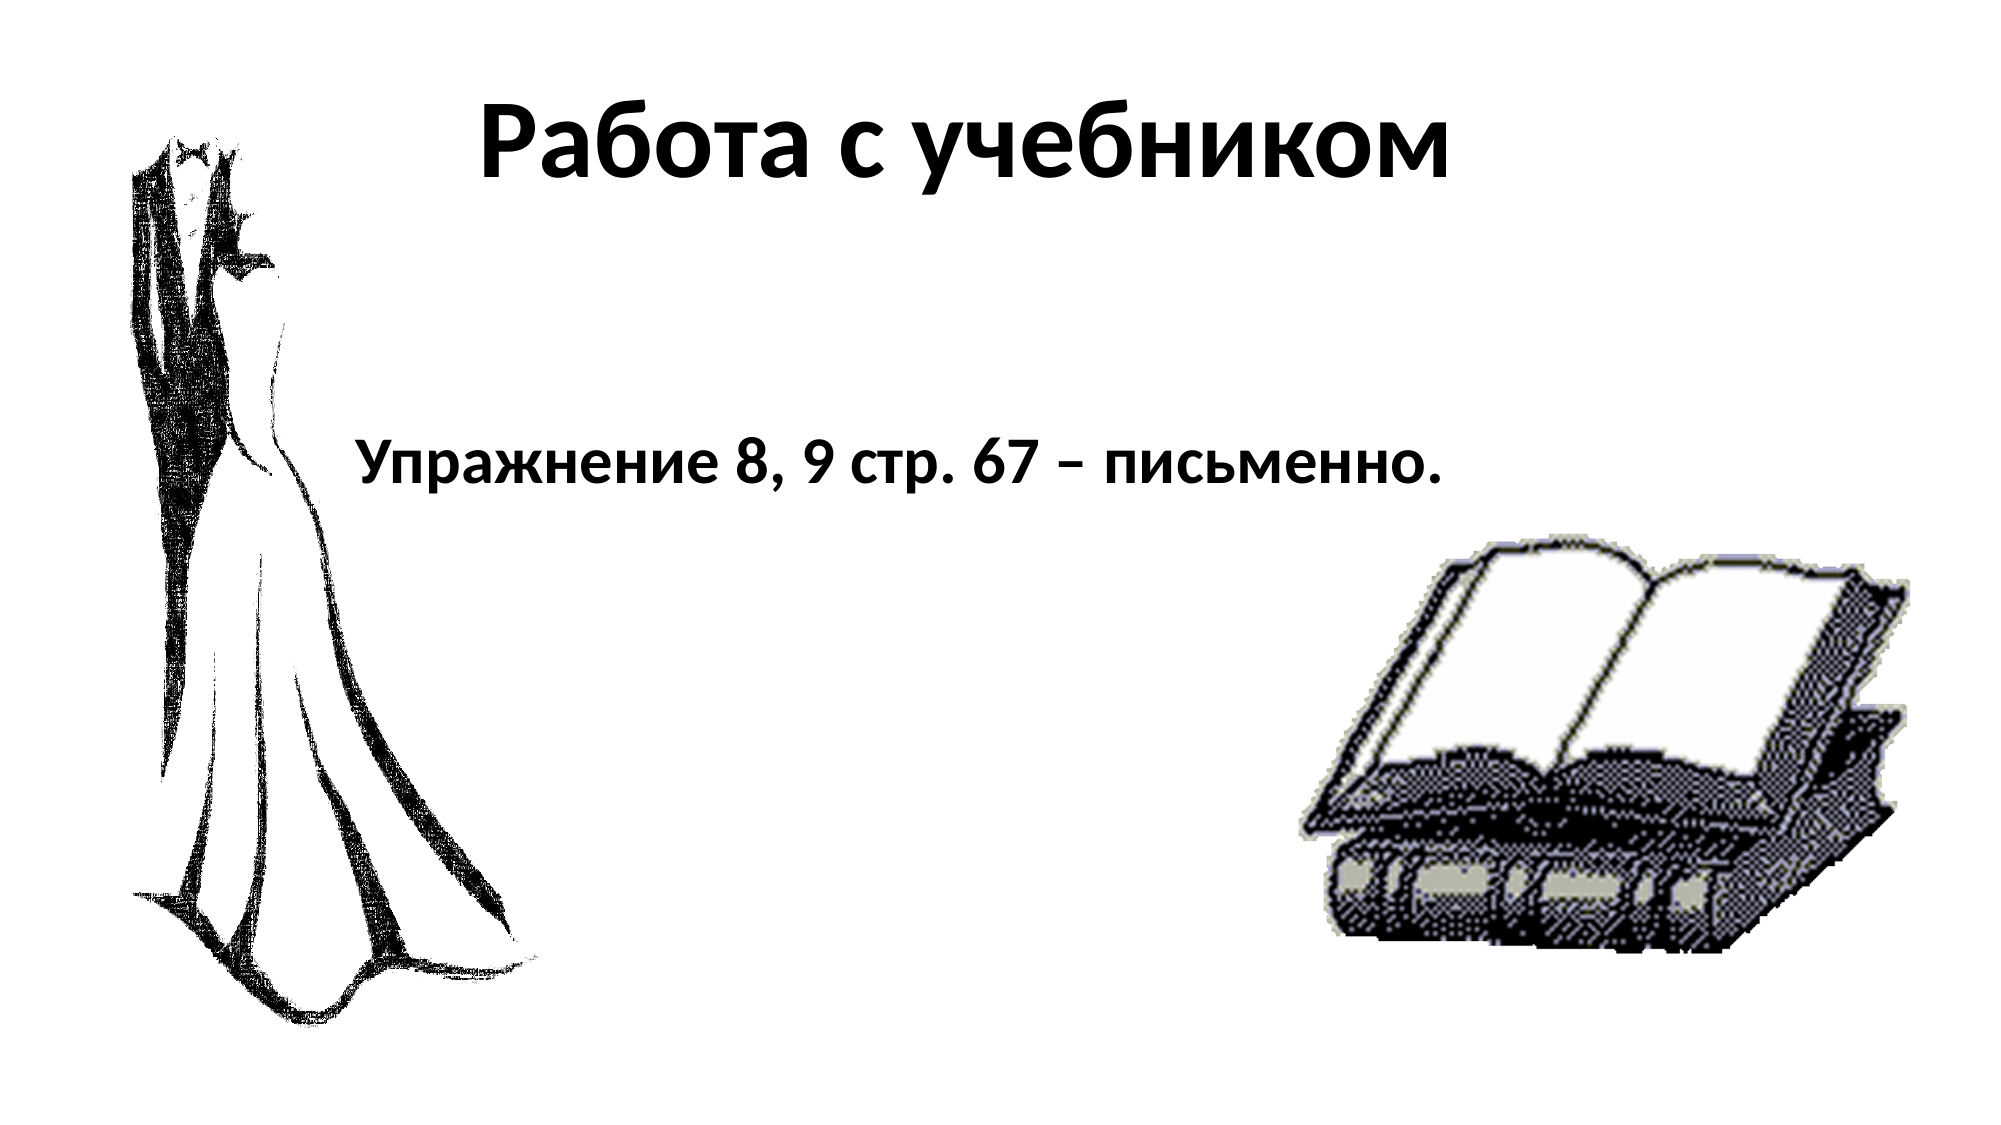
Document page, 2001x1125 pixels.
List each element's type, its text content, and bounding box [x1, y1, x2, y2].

picture [1297, 376, 1923, 1002]
picture [0, 0, 671, 1125]
text_box Упражнение 8, 9 стр. 67 – письменно. [671, 409, 1297, 505]
text_box Работа с учебником [671, 57, 1654, 208]
